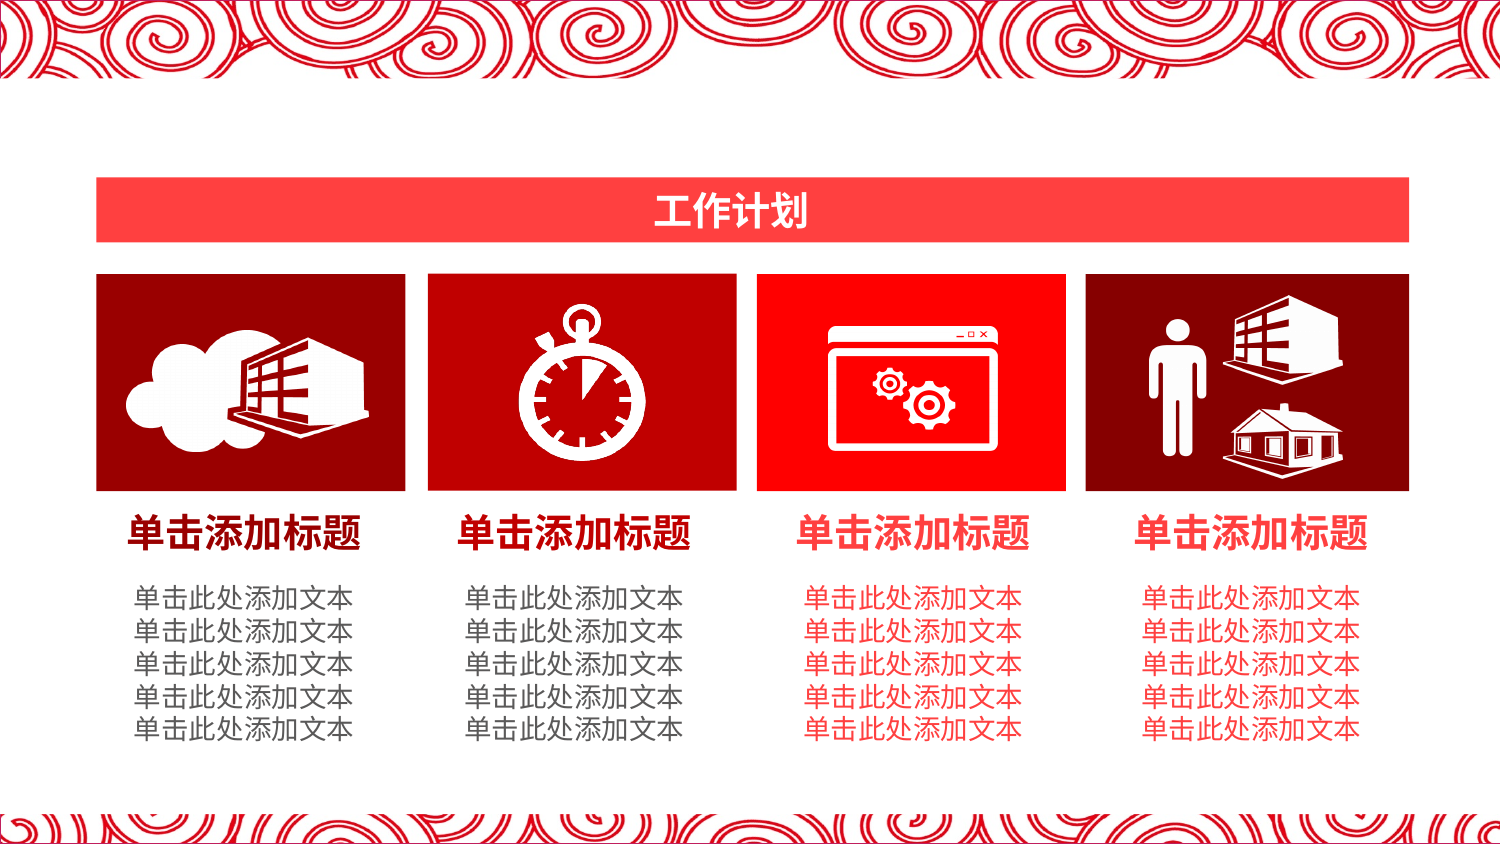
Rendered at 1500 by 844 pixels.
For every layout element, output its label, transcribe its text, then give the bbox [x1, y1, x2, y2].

text_box 单击添加标题 单击此处添加文本 单击此处添加文本 单击此处添加文本 单击此处添加文本 单击此处添加文本 [435, 501, 728, 753]
text_box 单击添加标题 单击此处添加文本 单击此处添加文本 单击此处添加文本 单击此处添加文本 单击此处添加文本 [96, 501, 406, 753]
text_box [427, 273, 737, 491]
picture [1, 815, 1500, 843]
text_box 单击添加标题 单击此处添加文本 单击此处添加文本 单击此处添加文本 单击此处添加文本 单击此处添加文本 [757, 501, 1084, 753]
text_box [96, 177, 1410, 243]
text_box 单击添加标题 单击此处添加文本 单击此处添加文本 单击此处添加文本 单击此处添加文本 单击此处添加文本 [1088, 501, 1428, 753]
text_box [1085, 274, 1410, 492]
picture [1, 1, 1500, 78]
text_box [756, 274, 1066, 492]
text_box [96, 274, 406, 492]
